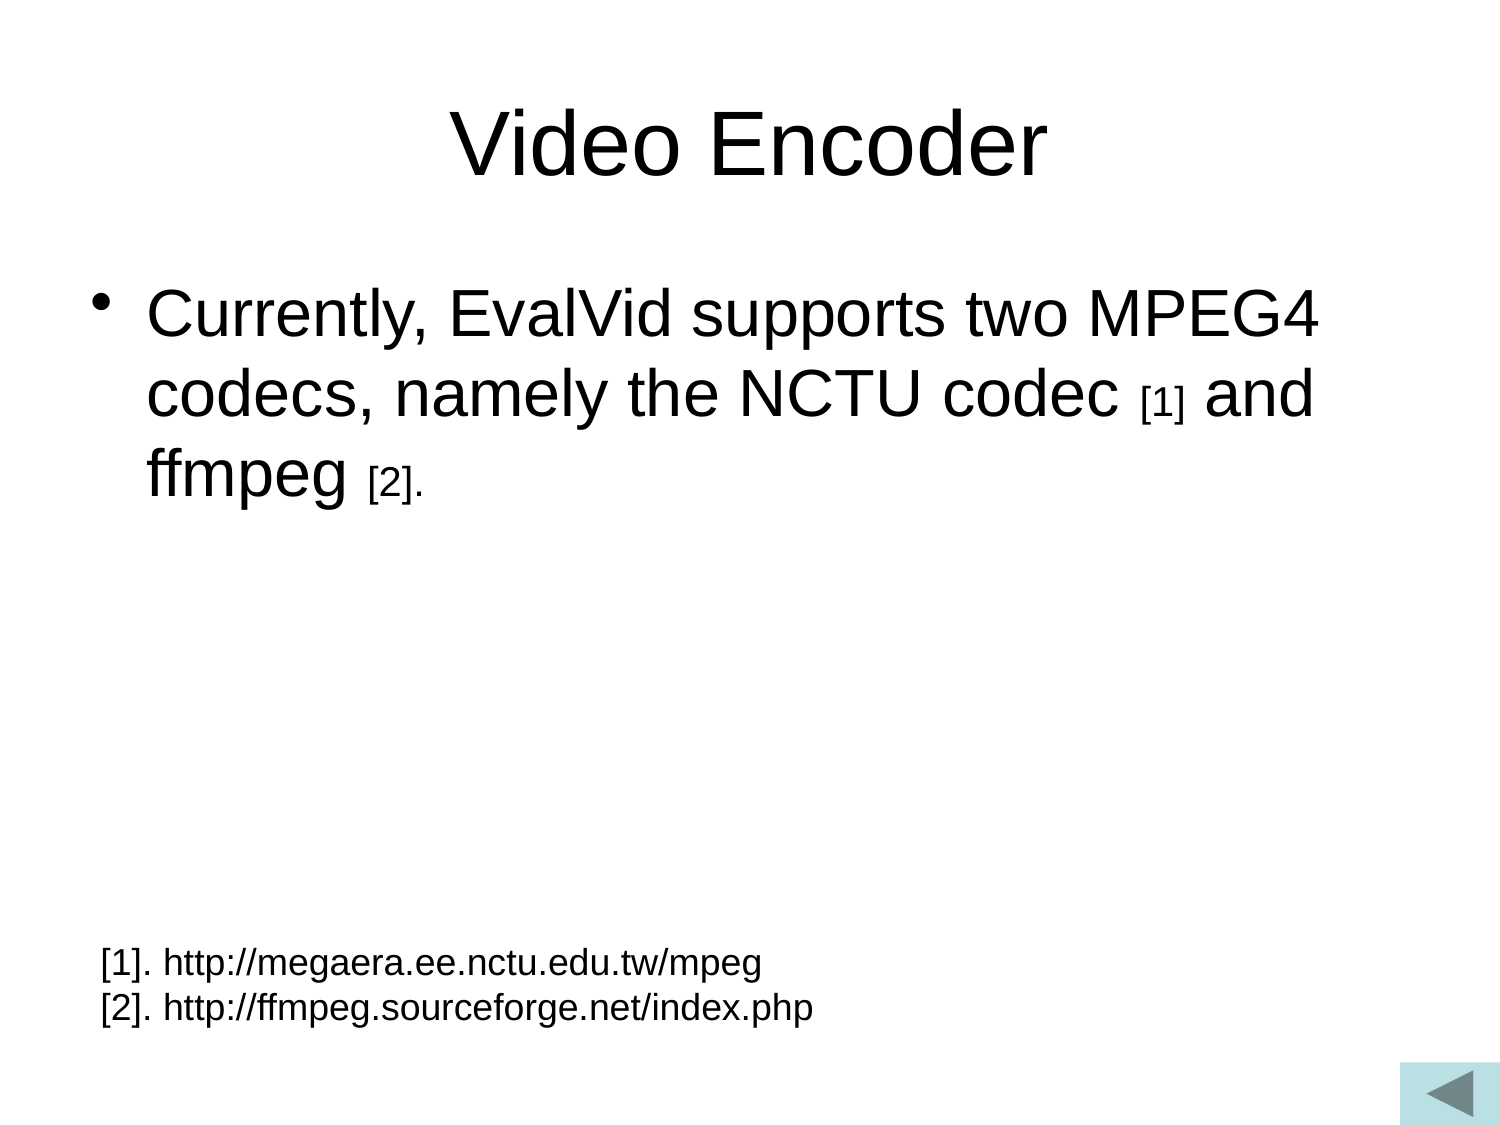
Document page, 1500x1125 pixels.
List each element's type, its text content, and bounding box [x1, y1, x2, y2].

list Currently, EvalVid supports two MPEG4 codecs, namely the NCTU codec [1] and ffmpeg [2]. [74, 262, 1426, 1006]
text_box [1400, 1062, 1500, 1125]
title Video Encoder [74, 44, 1426, 233]
text_box [1]. http://megaera.ee.nctu.edu.tw/mpeg [2]. http://ffmpeg.sourceforge.net/index.php [85, 930, 840, 1036]
